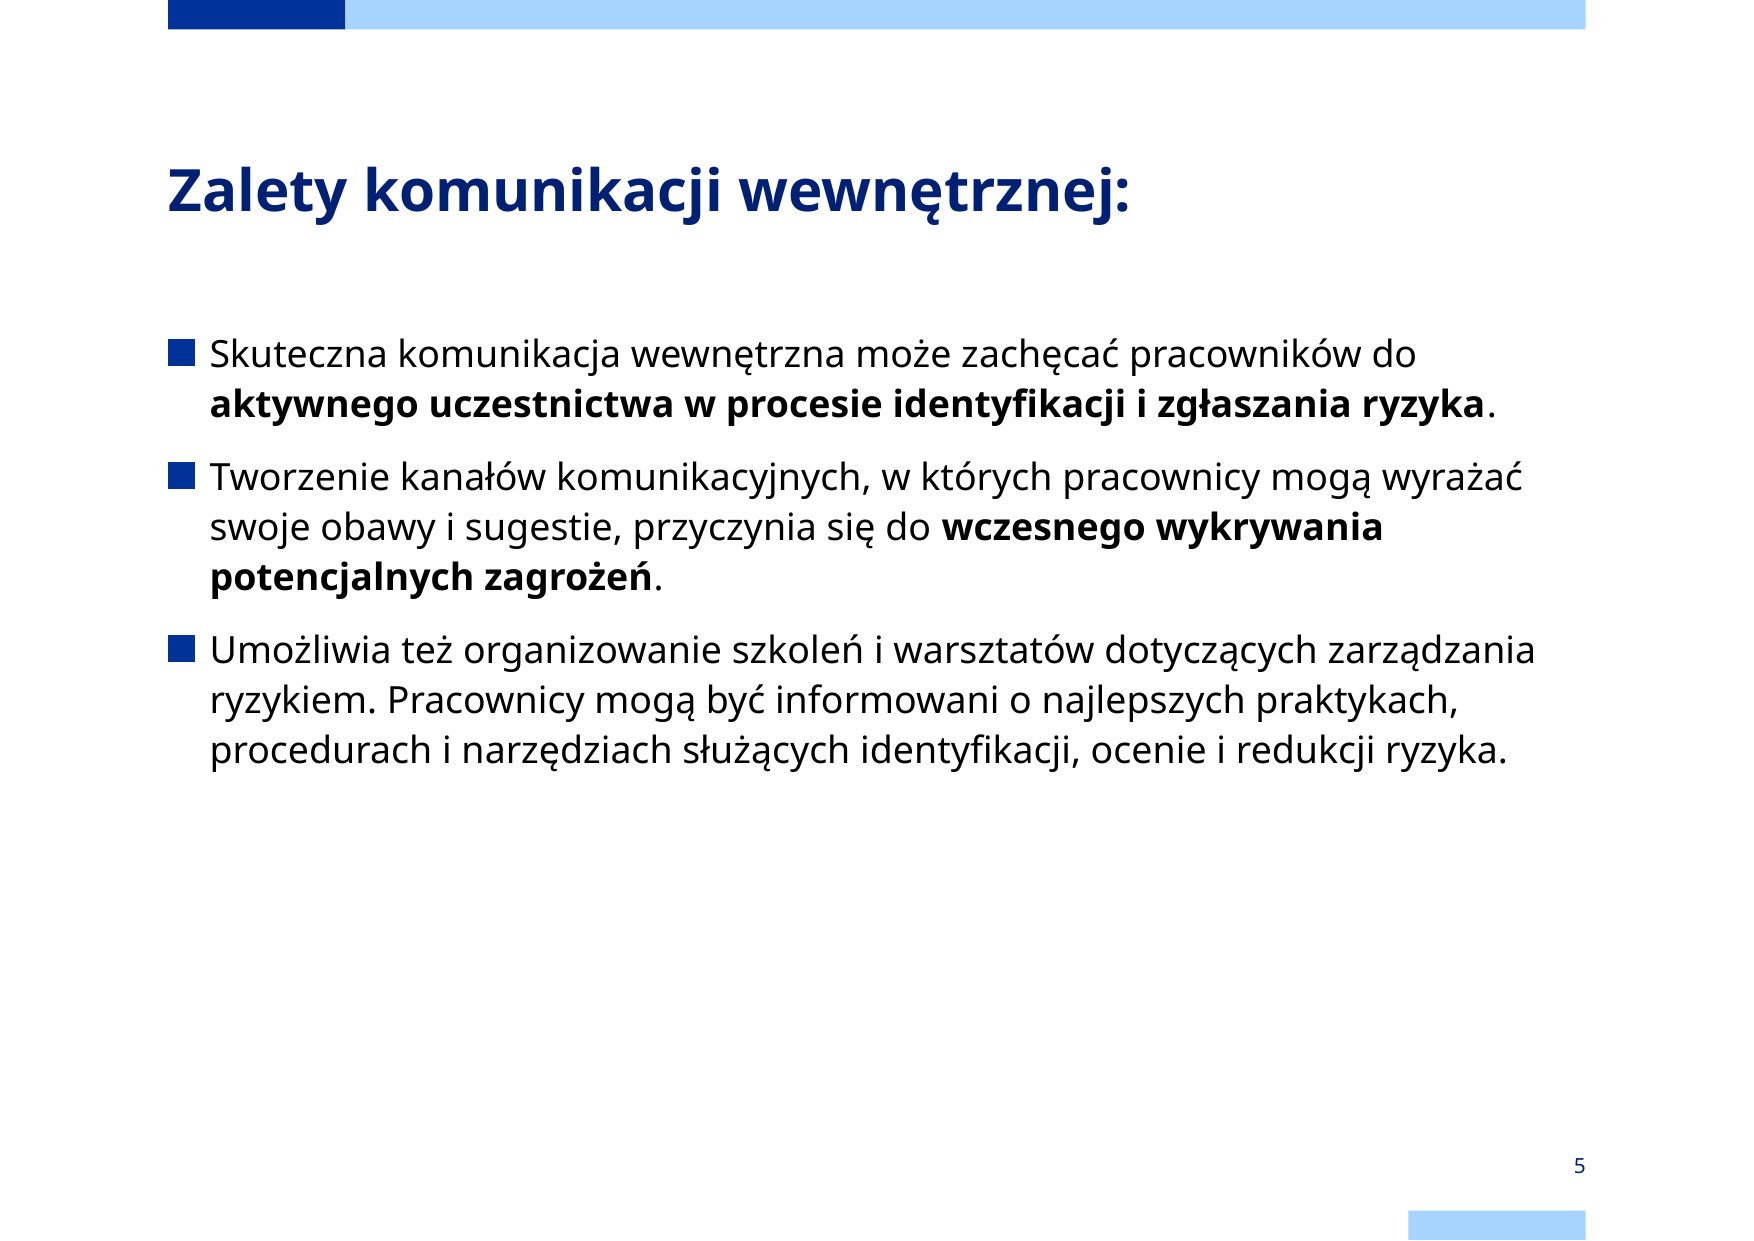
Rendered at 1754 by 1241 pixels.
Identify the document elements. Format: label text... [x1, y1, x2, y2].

picture [168, 462, 195, 489]
list Skuteczna komunikacja wewnętrzna może zachęcać pracowników do aktywnego uczestnictwa w procesie identyfikacji i zgłaszania ryzyka. Tworzenie kanałów komunikacyjnych, w których pracownicy mogą wyrażać swoje obawy i sugestie, przyczynia się do wczesnego wykrywania potencjalnych zagrożeń. Umożliwia też organizowanie szkoleń i warsztatów dotyczących zarządzania ryzykiem. Pracownicy mogą być informowani o najlepszych praktykach, procedurach i narzędziach służących identyfikacji, ocenie i redukcji ryzyka. [168, 324, 1586, 1093]
picture [168, 339, 195, 366]
picture [168, 635, 195, 662]
slide_number 5 [1408, 1151, 1586, 1182]
title Zalety komunikacji wewnętrznej: [168, 147, 1586, 324]
